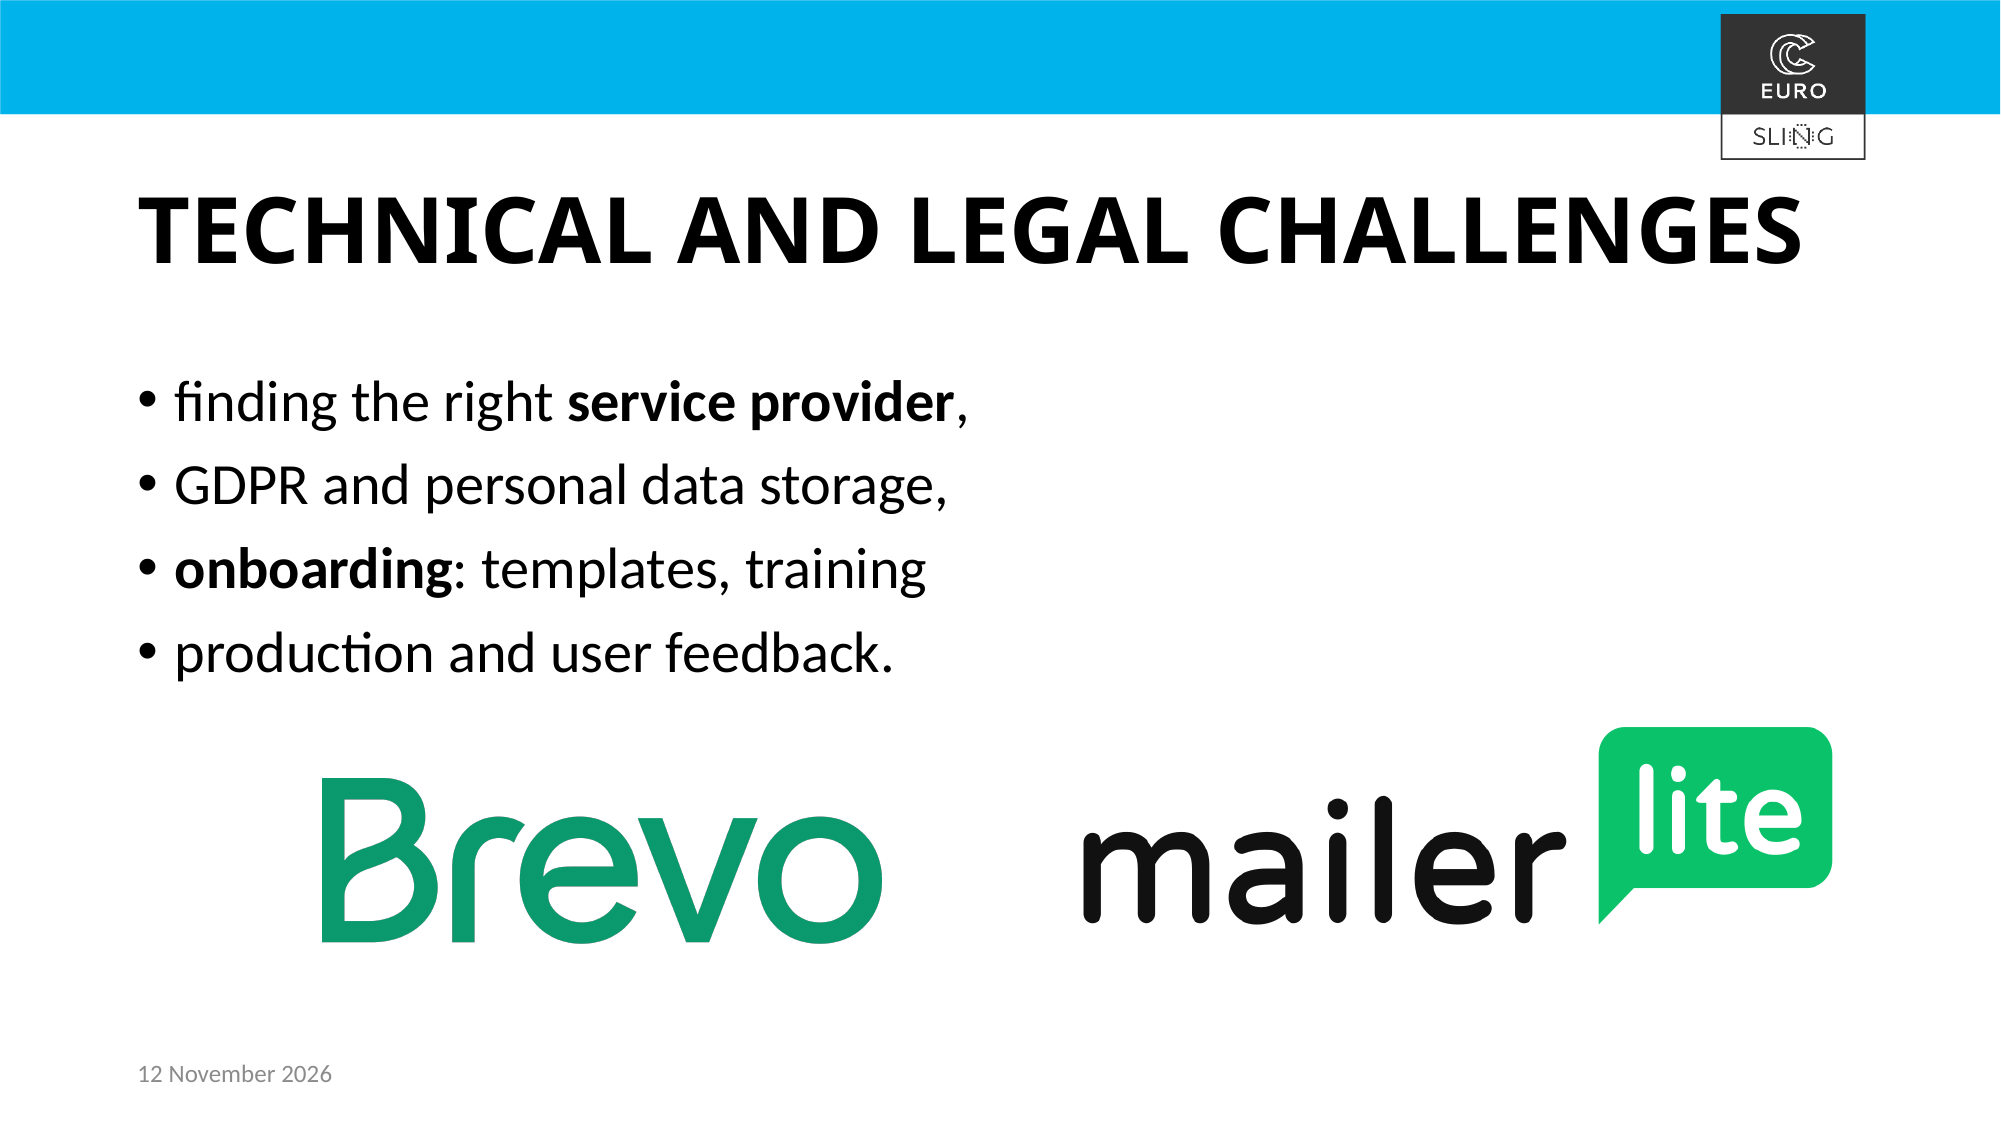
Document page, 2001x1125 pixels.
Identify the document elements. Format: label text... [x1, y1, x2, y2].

list finding the right service provider, GDPR and personal data storage, onboarding: templates, training production and user feedback. [137, 364, 1863, 845]
picture [956, 562, 1959, 1089]
title TECHNICAL AND LEGAL CHALLENGES [137, 125, 1863, 343]
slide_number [137, 1042, 588, 1103]
picture [0, 15, 2001, 162]
picture [322, 778, 882, 944]
